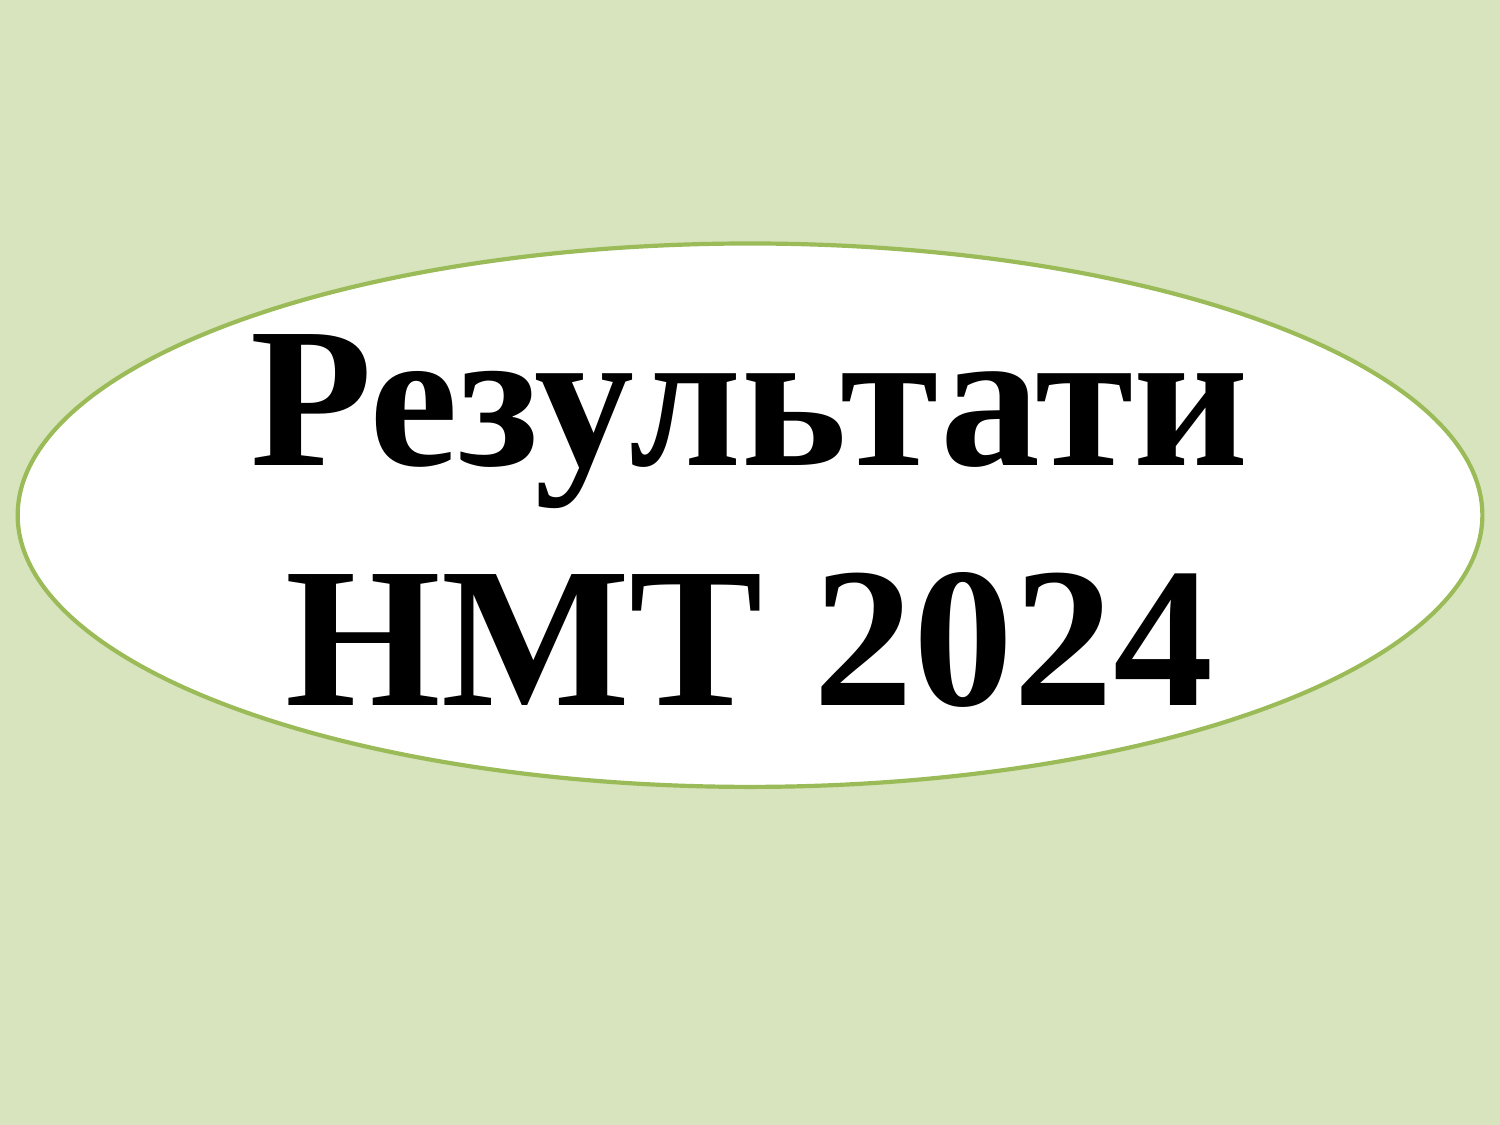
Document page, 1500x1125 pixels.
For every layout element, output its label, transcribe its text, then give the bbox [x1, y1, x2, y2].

title Результати НМТ 2024 [112, 385, 1388, 627]
text_box [15, 241, 1485, 790]
